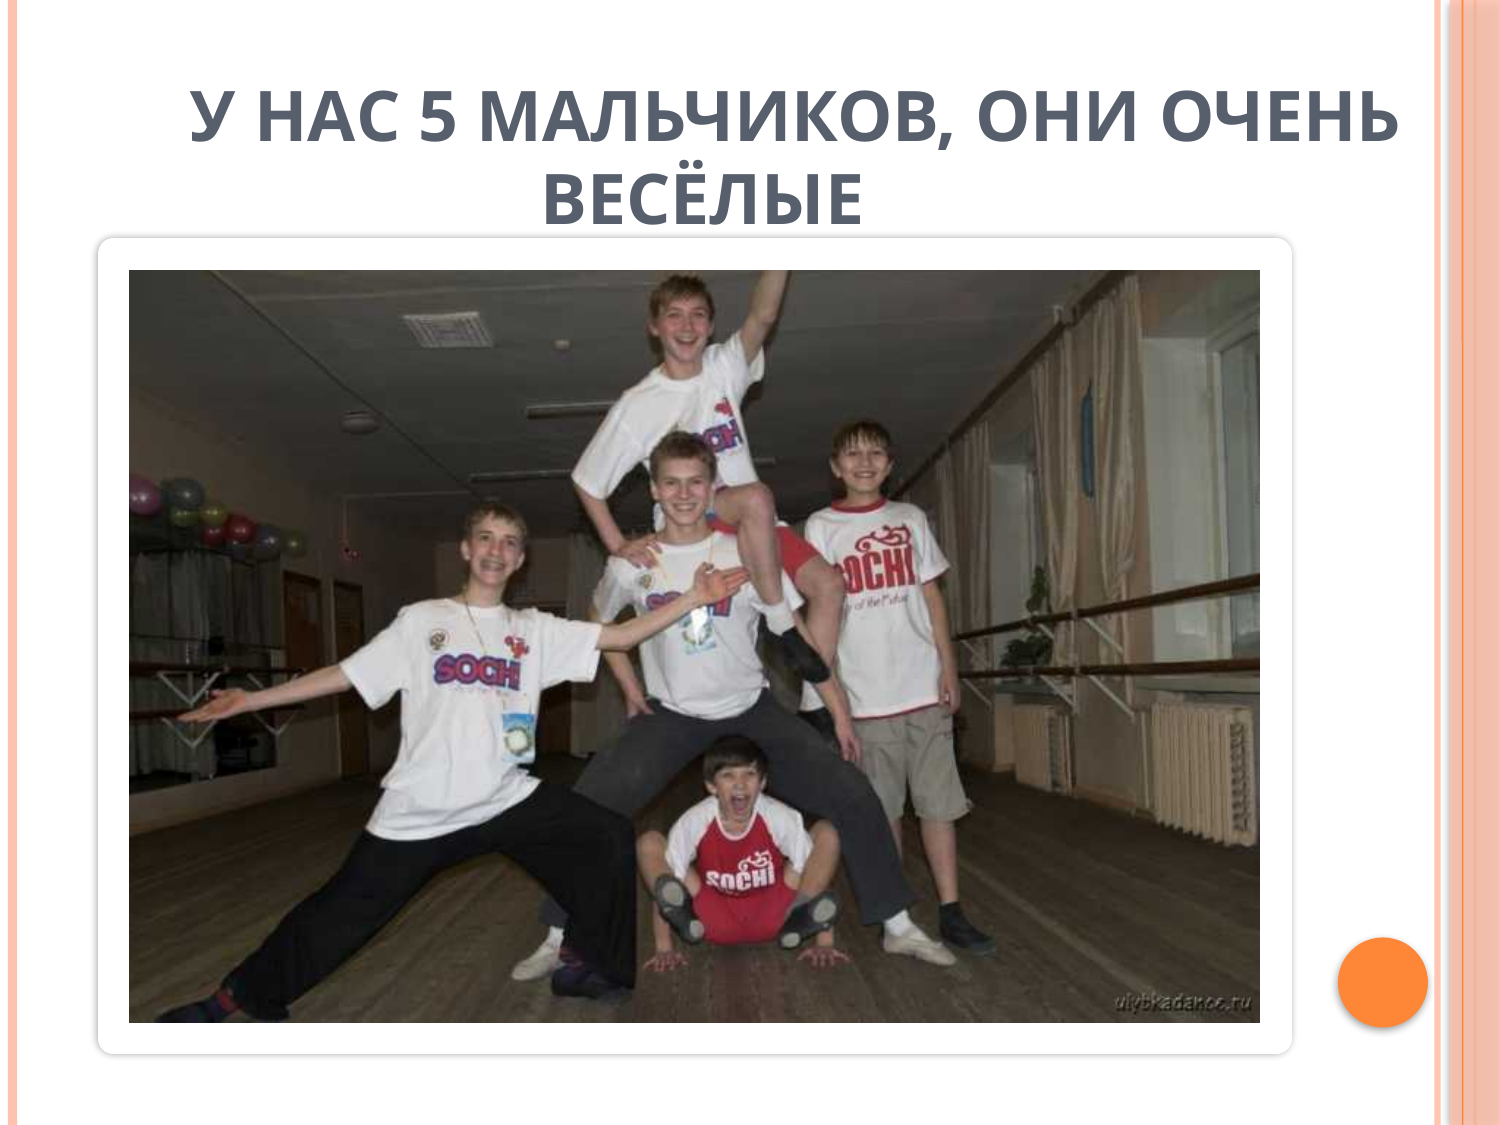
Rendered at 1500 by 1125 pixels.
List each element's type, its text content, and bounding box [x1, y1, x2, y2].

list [128, 268, 1261, 1024]
title у нас 5 мальчиков, они очень весёлые [70, 58, 1425, 247]
